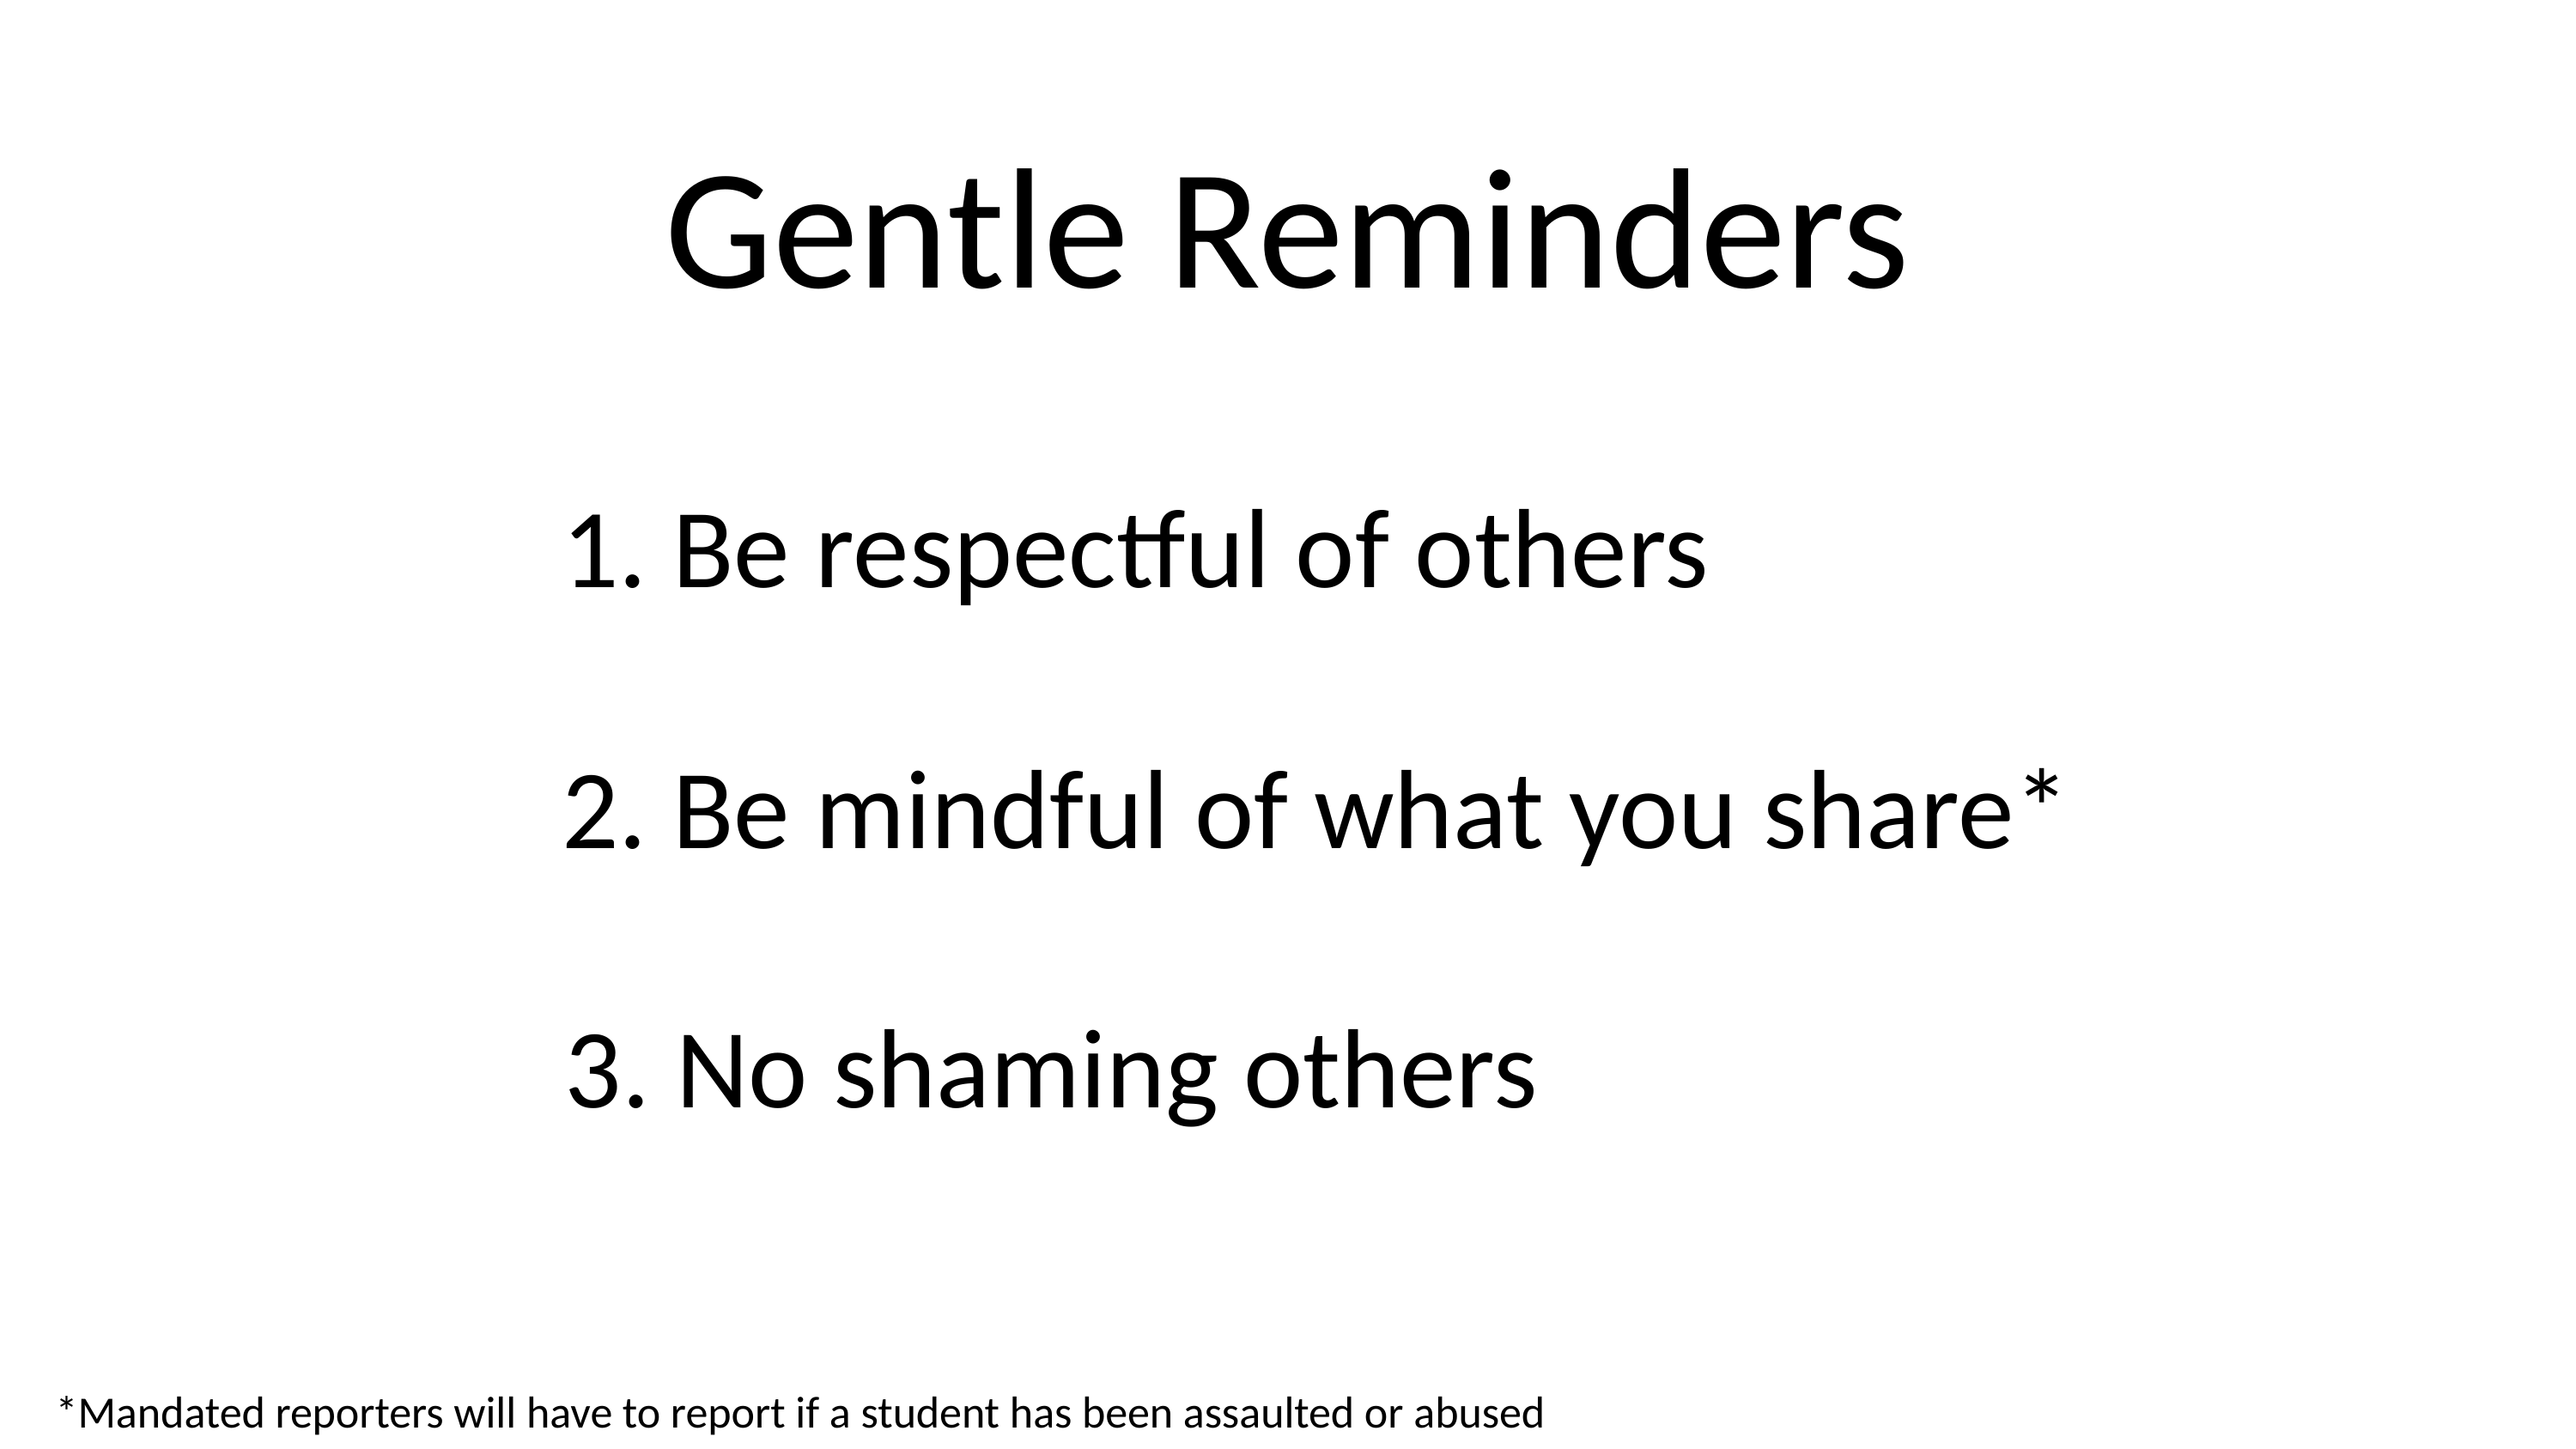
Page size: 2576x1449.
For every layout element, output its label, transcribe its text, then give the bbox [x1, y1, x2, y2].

text_box 2. Be mindful of what you share* [562, 724, 2109, 871]
text_box 1. Be respectful of others [562, 464, 1745, 611]
text_box 3. No shaming others [564, 984, 1665, 1131]
text_box Gentle Reminders [562, 133, 2014, 323]
text_box *Mandated reporters will have to report if a student has been assaulted or abused [55, 1379, 1733, 1438]
